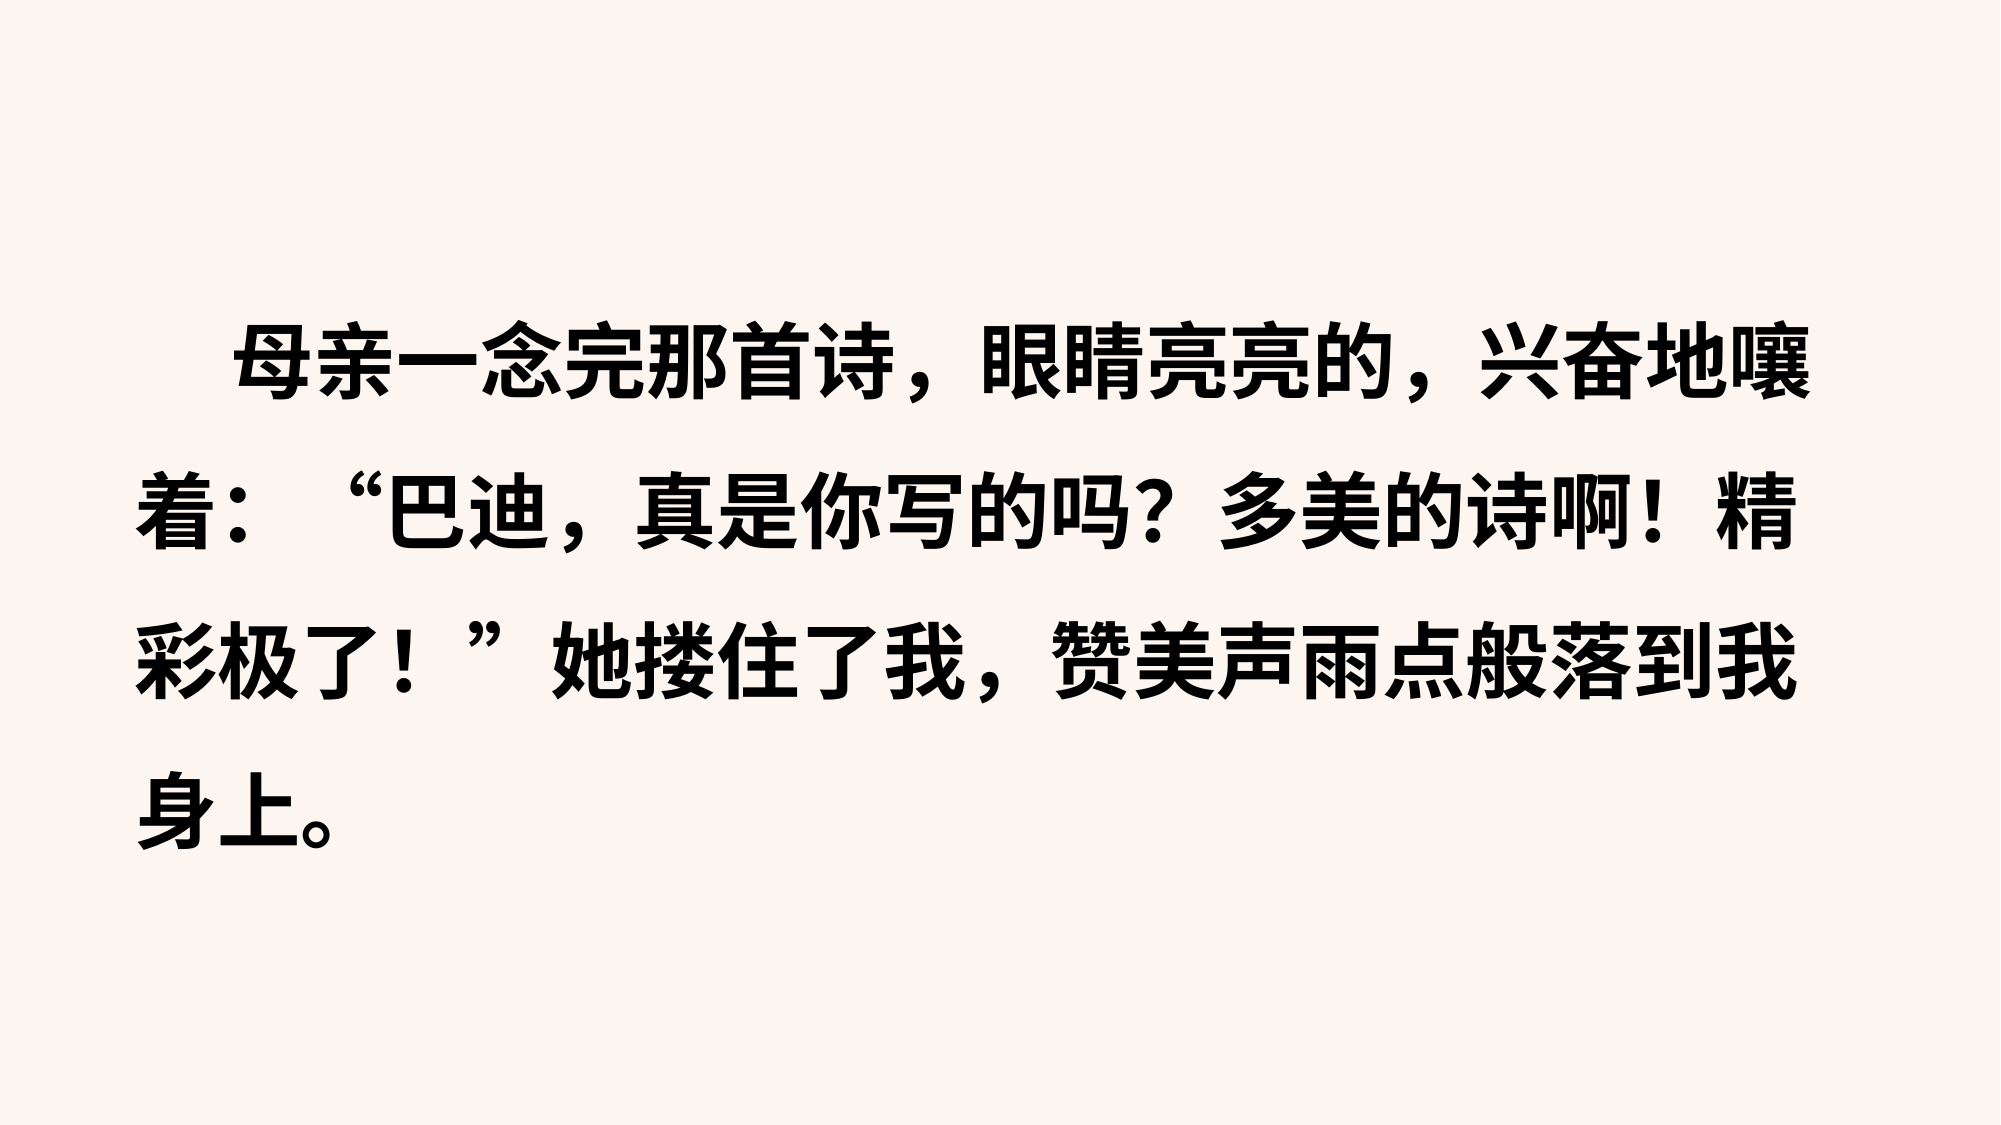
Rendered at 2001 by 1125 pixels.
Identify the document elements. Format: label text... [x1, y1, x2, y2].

text_box 母亲一念完那首诗，眼睛亮亮的，兴奋地嚷着：“巴迪，真是你写的吗？多美的诗啊！精彩极了！”她搂住了我，赞美声雨点般落到我身上。 [119, 252, 1881, 867]
